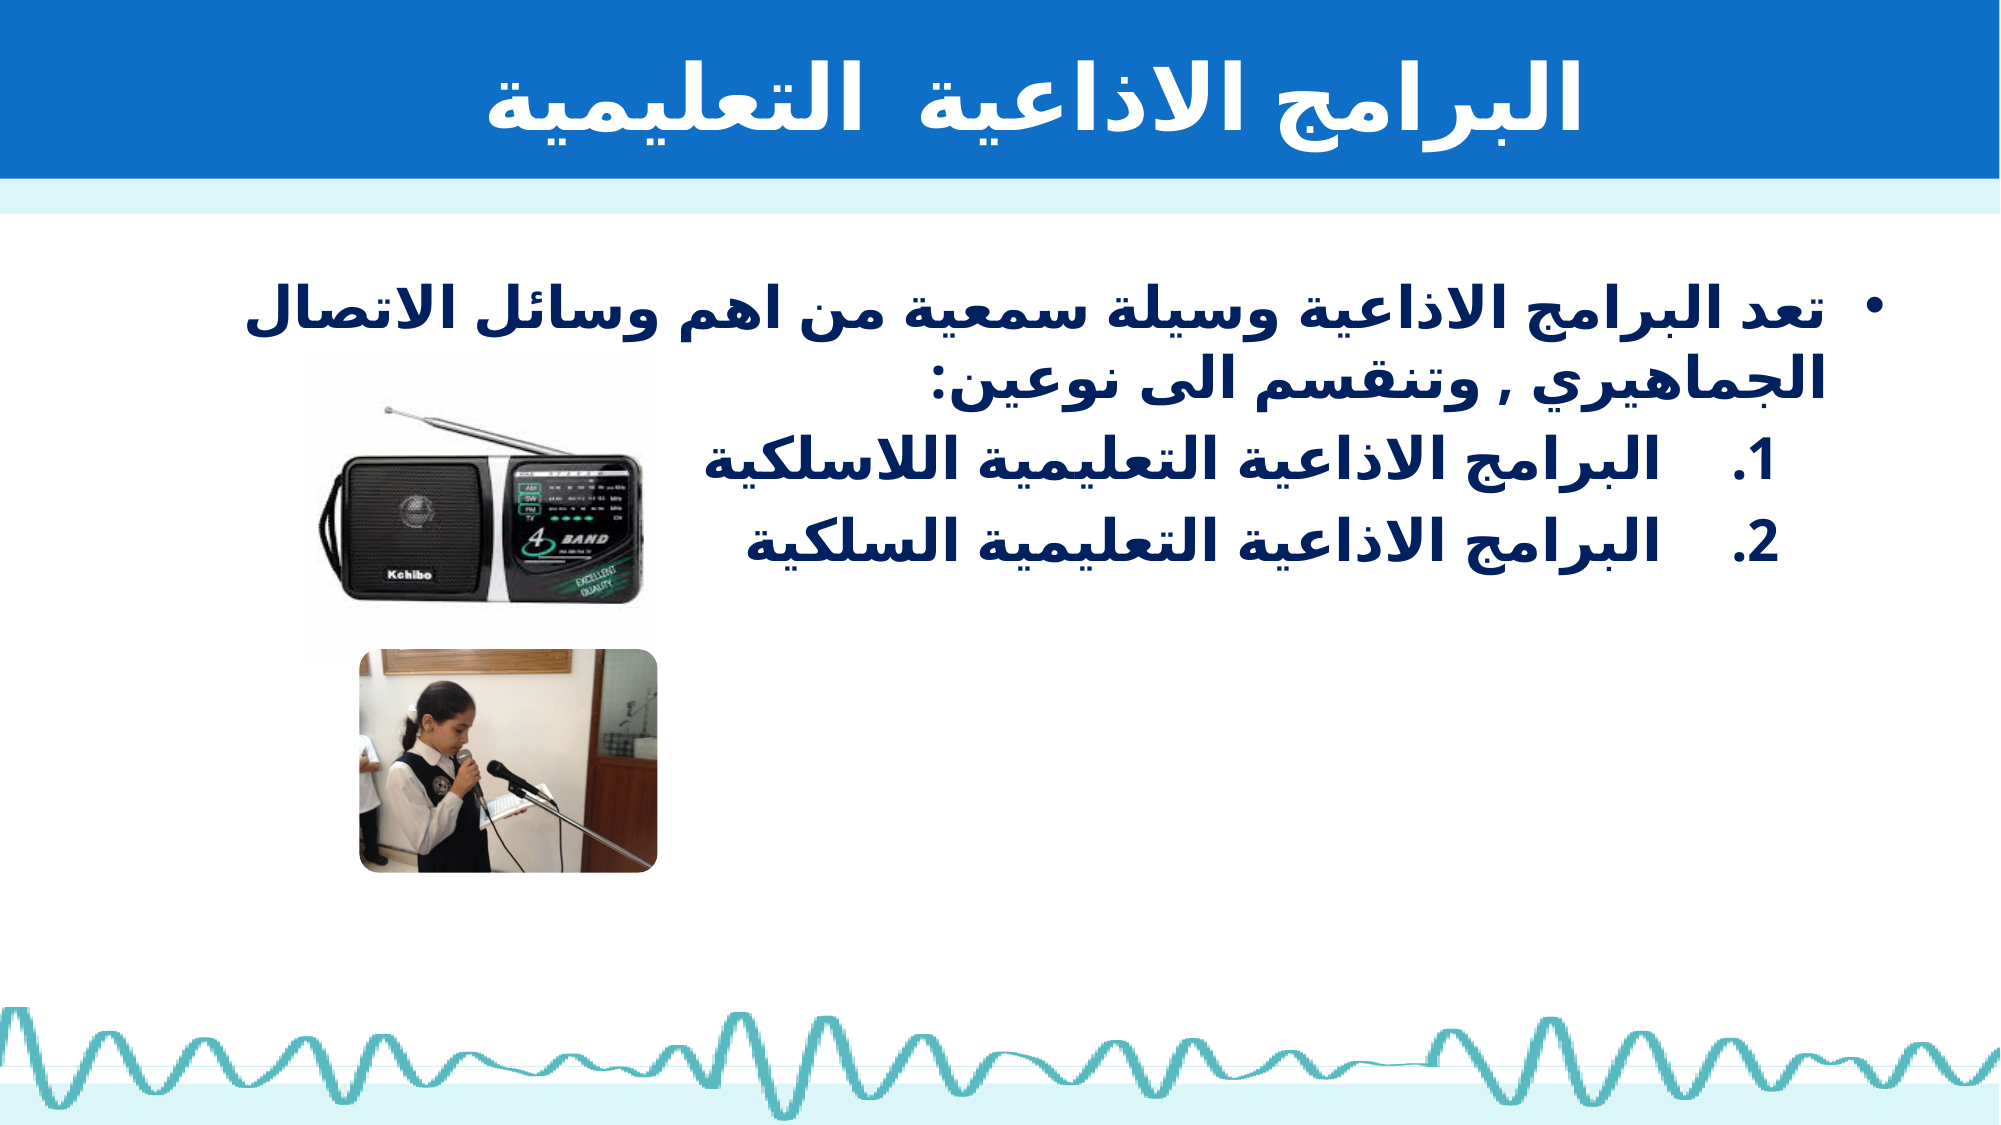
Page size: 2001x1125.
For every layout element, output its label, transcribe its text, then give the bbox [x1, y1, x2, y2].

list تعد البرامج الاذاعية وسيلة سمعية من اهم وسائل الاتصال الجماهيري , وتنقسم الى نوعين: البرامج الاذاعية التعليمية اللاسلكية البرامج الاذاعية التعليمية السلكية [99, 262, 1900, 1005]
title البرامج الاذاعية التعليمية [135, 0, 1936, 188]
picture [305, 352, 658, 873]
